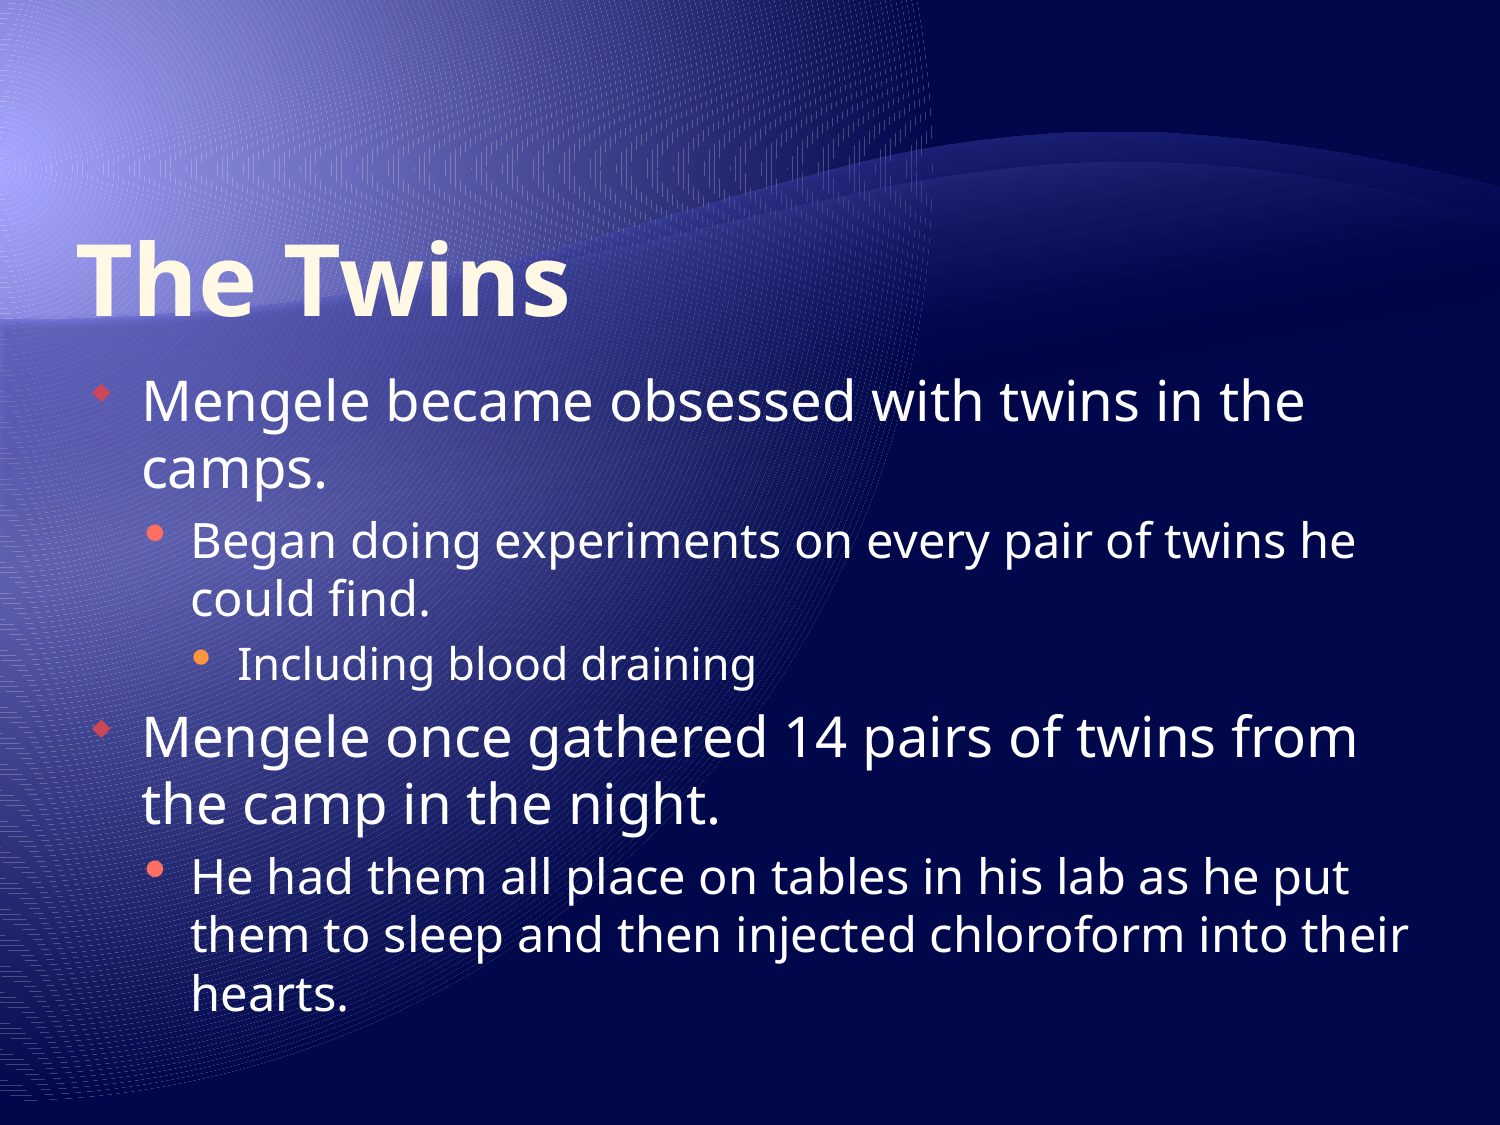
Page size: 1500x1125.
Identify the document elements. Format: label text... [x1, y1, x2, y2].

title The Twins [75, 87, 1425, 338]
list Mengele became obsessed with twins in the camps. Began doing experiments on every pair of twins he could find. Including blood draining Mengele once gathered 14 pairs of twins from the camp in the night. He had them all place on tables in his lab as he put them to sleep and then injected chloroform into their hearts. [75, 357, 1425, 1033]
